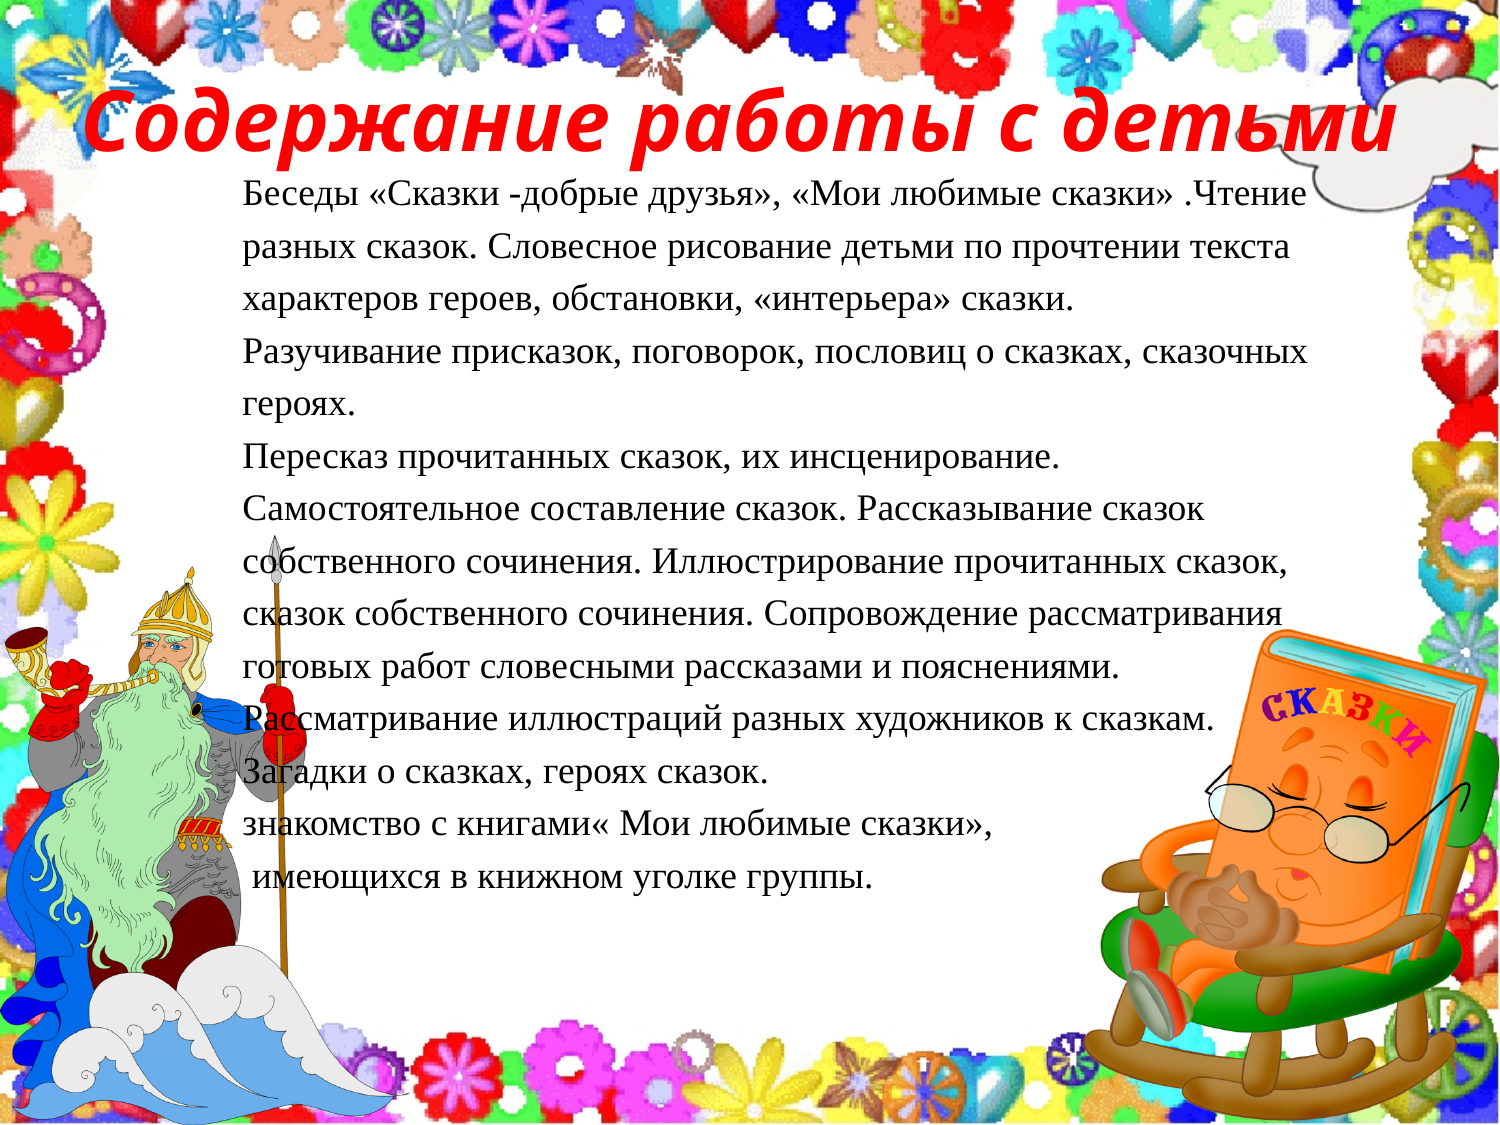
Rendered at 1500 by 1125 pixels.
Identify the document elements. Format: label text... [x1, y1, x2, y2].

title Содержание работы с детьми [64, 54, 1415, 182]
text_box Беседы «Сказки -добрые друзья», «Мои любимые сказки» .Чтение разных сказок. Словесное рисование детьми по прочтении текста характеров героев, обстановки, «интерьера» сказки. Разучивание присказок, поговорок, пословиц о сказках, сказочных героях. Пересказ прочитанных сказок, их инсценирование. Самостоятельное составление сказок. Рассказывание сказок собственного сочинения. Иллюстрирование прочитанных сказок, сказок собственного сочинения. Сопровождение рассматривания готовых работ словесными рассказами и пояснениями. Рассматривание иллюстраций разных художников к сказкам. Загадки о сказках, героях сказок. знакомство с книгами« Мои любимые сказки», имеющихся в книжном уголке группы. [227, 160, 1365, 950]
picture [0, 0, 1500, 1125]
